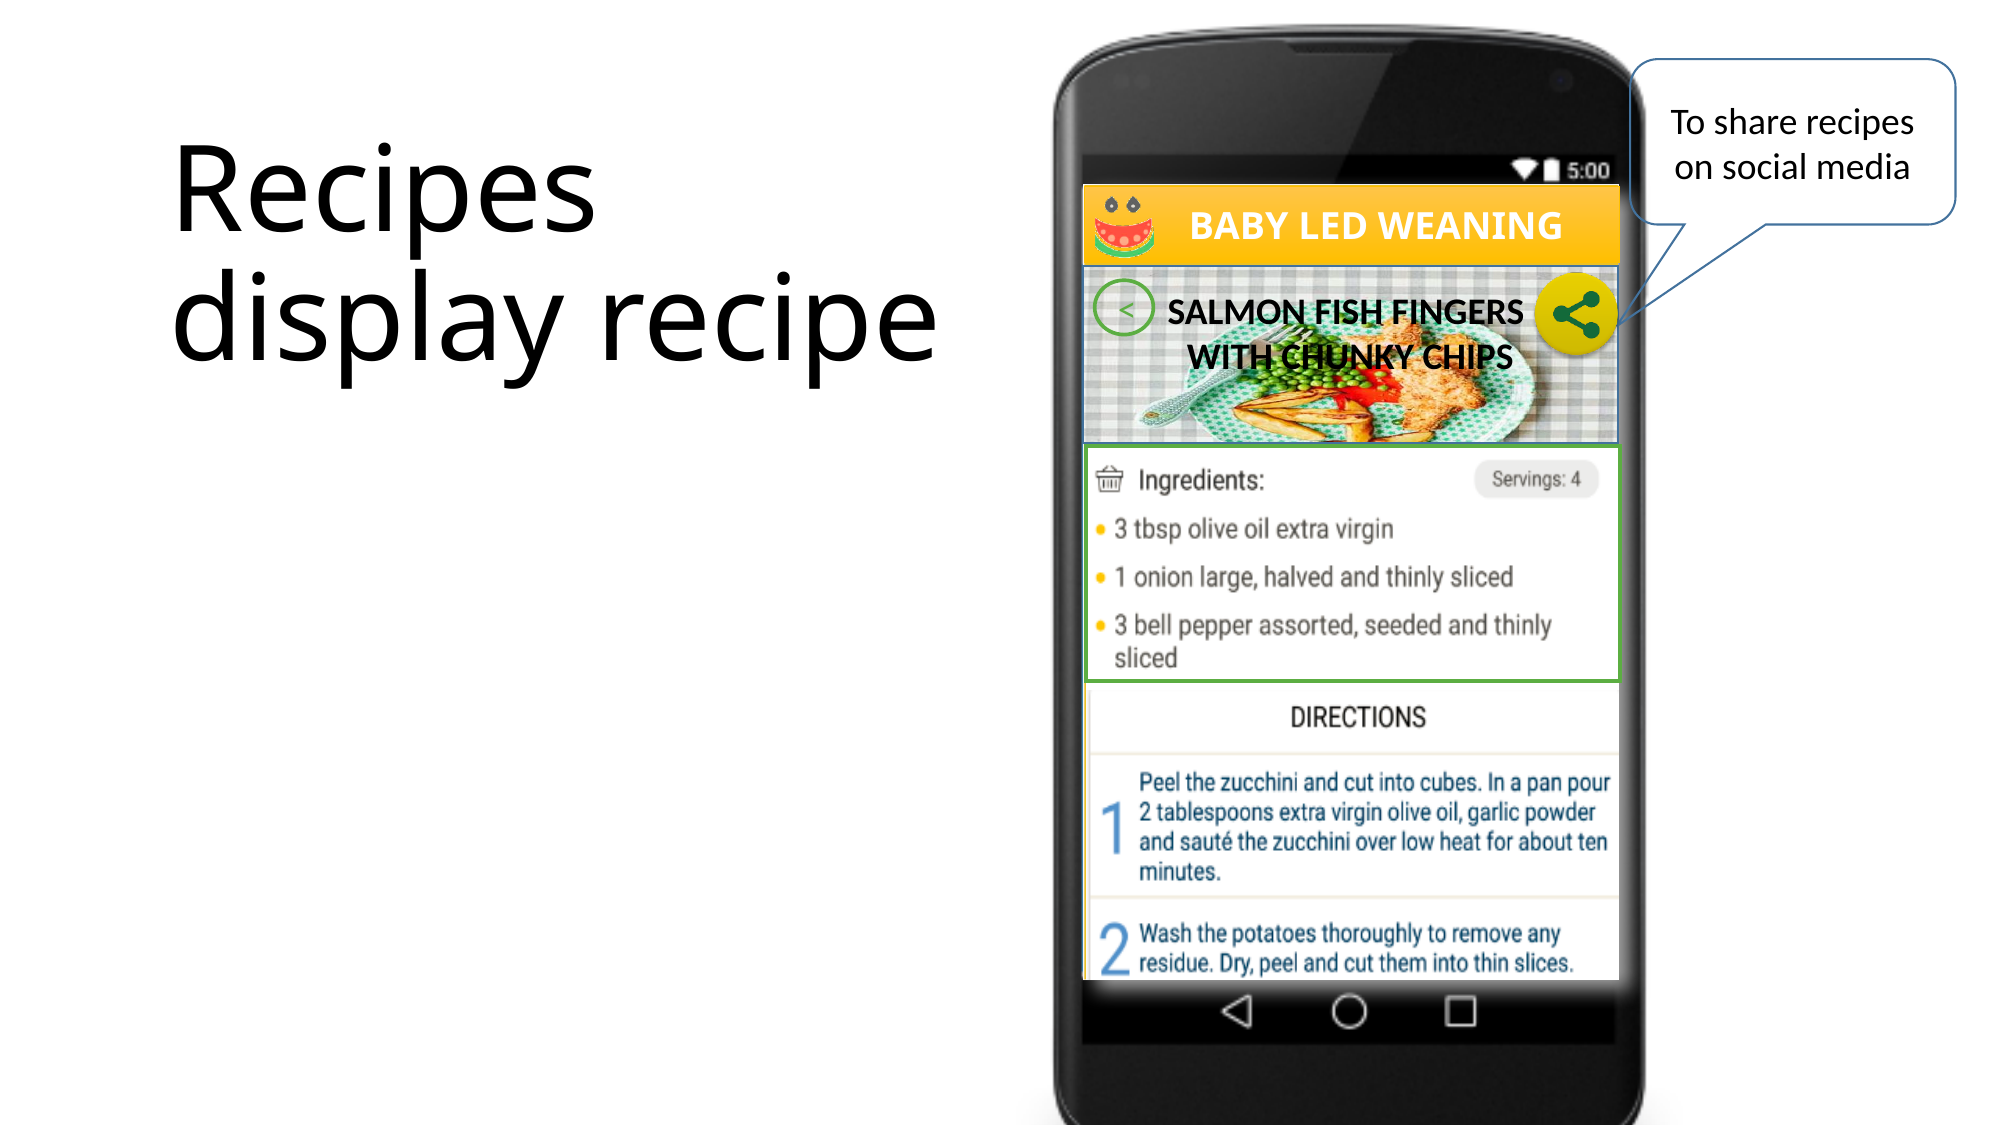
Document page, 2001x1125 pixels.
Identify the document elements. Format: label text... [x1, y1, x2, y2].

picture [1085, 446, 1619, 980]
text_box To share recipes on social media [1696, 58, 1957, 274]
picture [1523, 262, 1629, 367]
title Recipes display recipe [154, 79, 916, 538]
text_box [916, 0, 1696, 1125]
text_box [1084, 186, 1620, 263]
